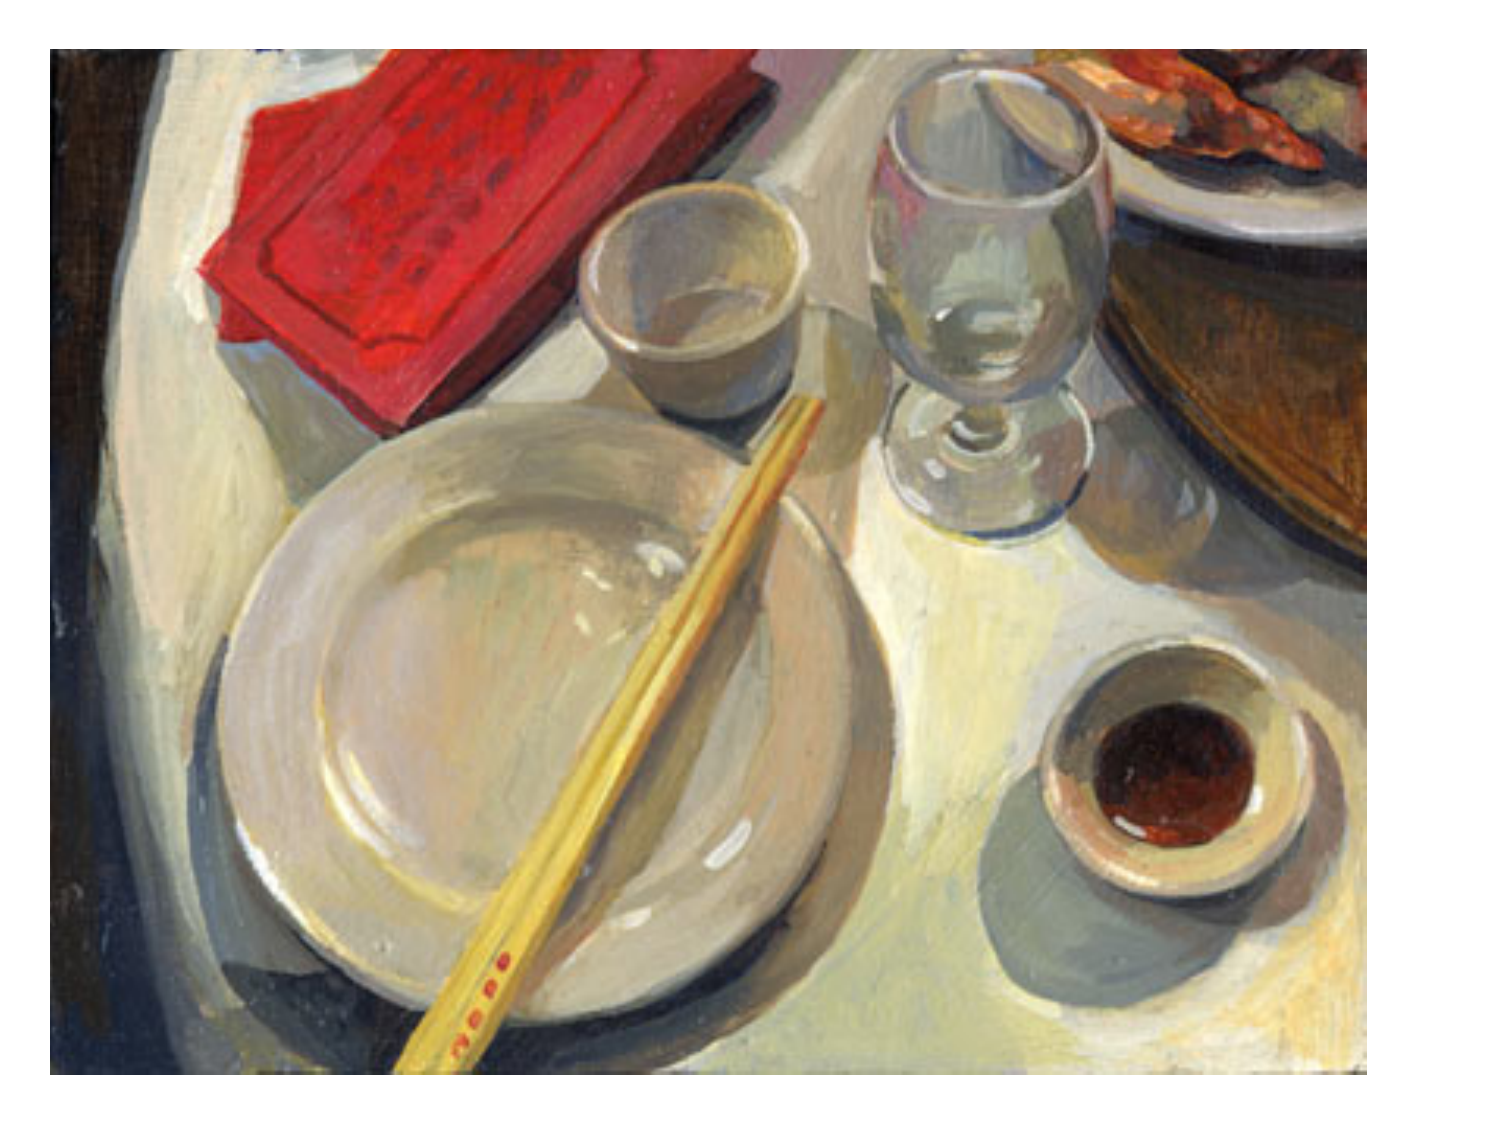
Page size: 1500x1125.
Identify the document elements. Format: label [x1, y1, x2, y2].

picture [49, 49, 1367, 1076]
